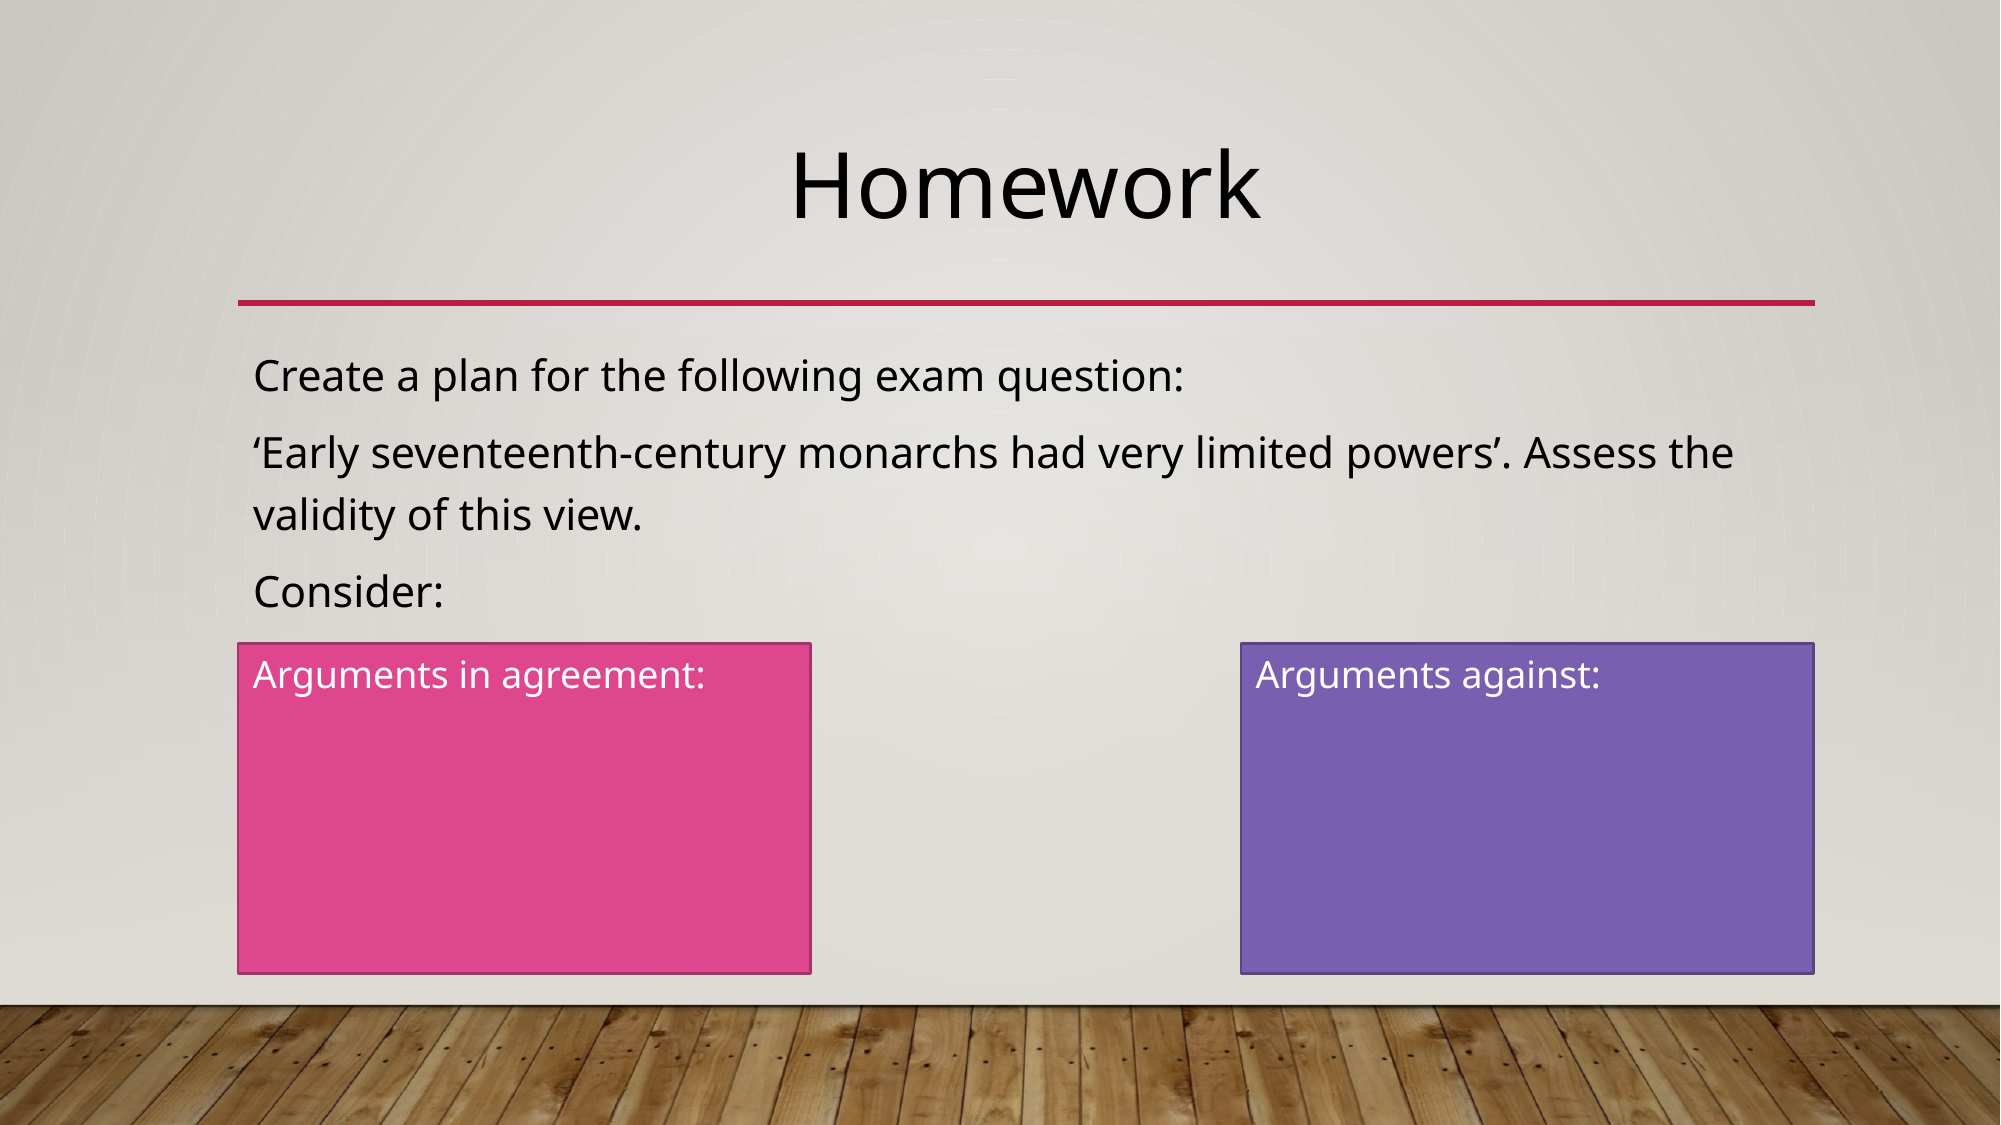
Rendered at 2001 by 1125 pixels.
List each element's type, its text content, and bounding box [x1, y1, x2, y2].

text_box Arguments against: [1240, 642, 1815, 975]
title Homework [238, 131, 1814, 305]
list Create a plan for the following exam question: ‘Early seventeenth-century monarchs had very limited powers’. Assess the validity of this view. Consider: [238, 330, 1814, 627]
picture [0, 1005, 2000, 1125]
text_box Arguments in agreement: [237, 642, 812, 975]
